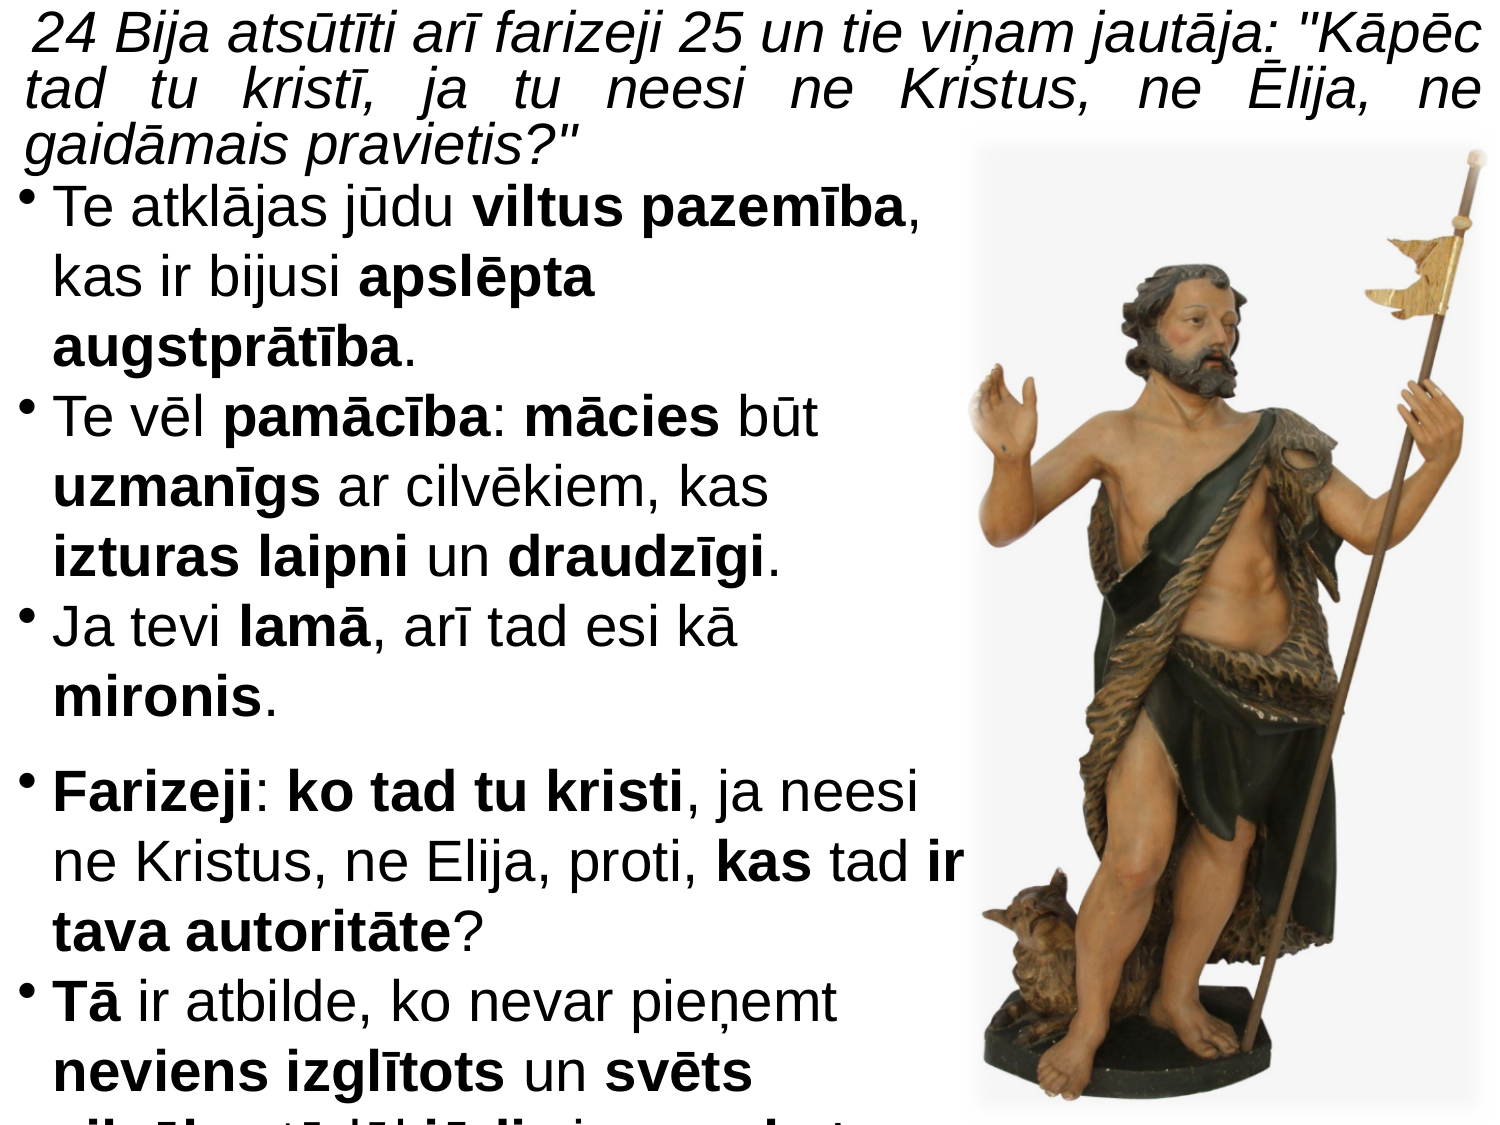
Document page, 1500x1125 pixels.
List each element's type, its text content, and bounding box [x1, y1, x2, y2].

text_box Te atklājas jūdu viltus pazemība, kas ir bijusi apslēpta augstprātība. Te vēl pamācība: mācies būt uzmanīgs ar cilvēkiem, kas izturas laipni un draudzīgi. Ja tevi lamā, arī tad esi kā mironis. Farizeji: ko tad tu kristi, ja neesi ne Kristus, ne Elija, proti, kas tad ir tava autoritāte? Tā ir atbilde, ko nevar pieņemt neviens izglītots un svēts cilvēks, tādēļ jūdi viņu uzskata par ķeceri un velna sekotāju. [2, 160, 954, 1125]
picture [959, 125, 1495, 1125]
list 24 Bija atsūtīti arī farizeji 25 un tie viņam jautāja: "Kāpēc tad tu kristī, ja tu neesi ne Kristus, ne Ēlija, ne gaidāmais pravietis?" [0, 0, 1500, 210]
